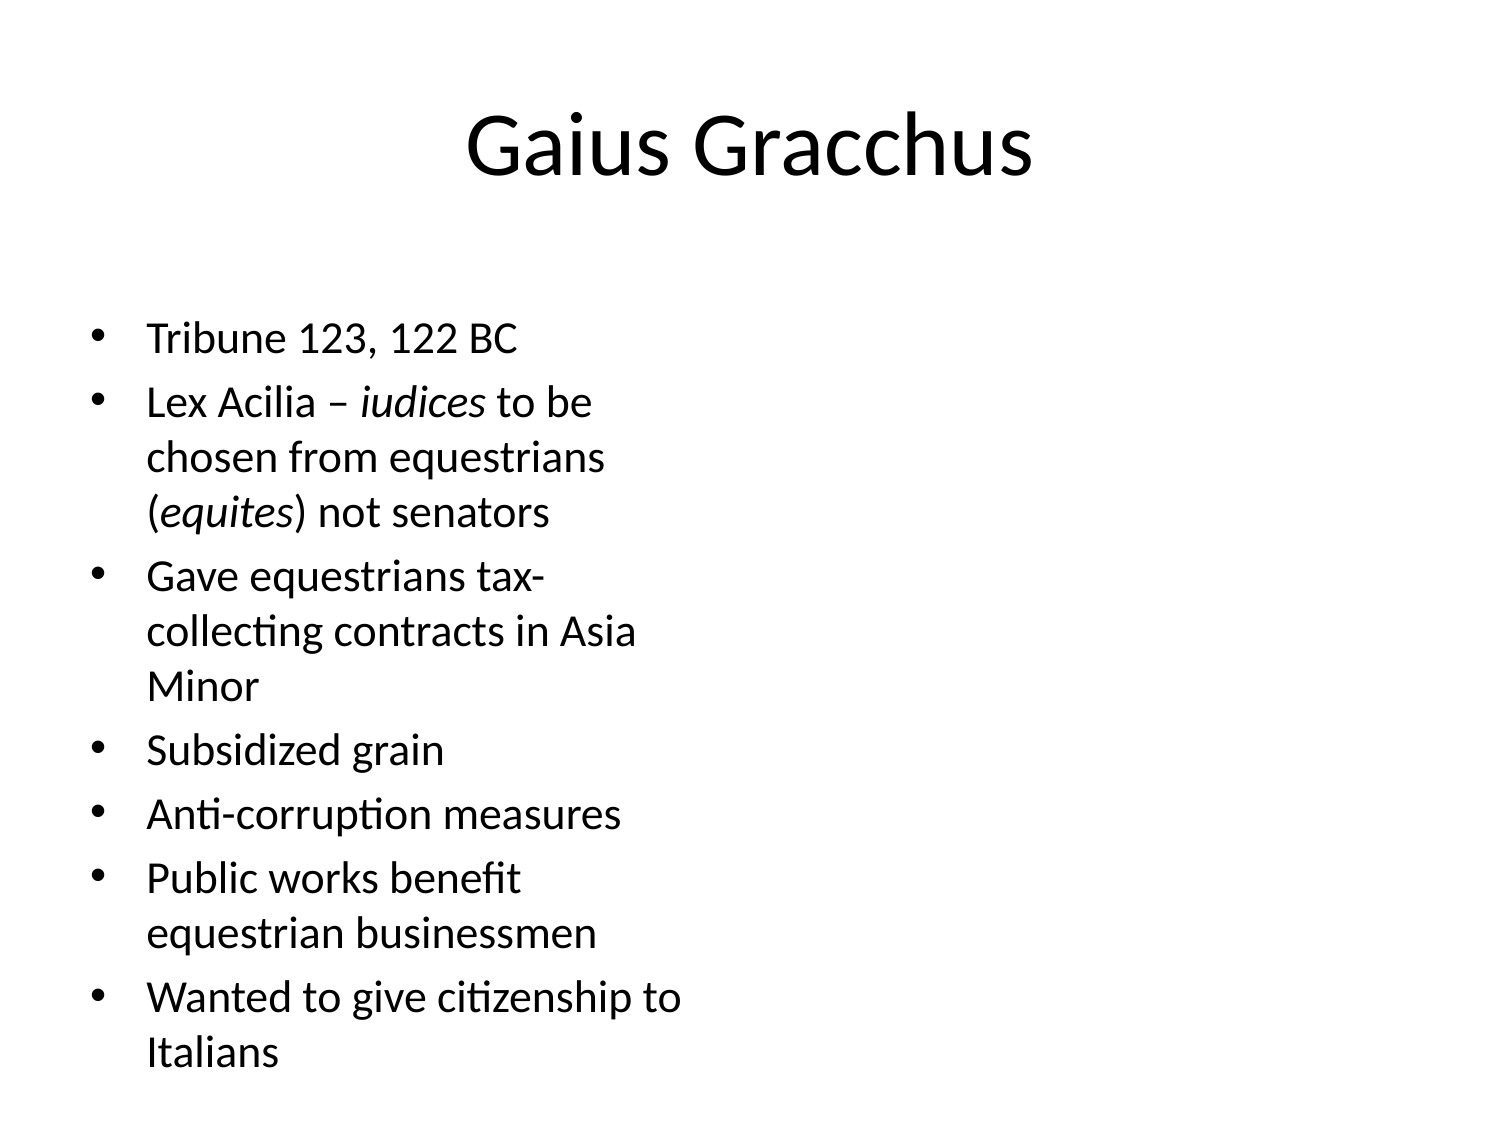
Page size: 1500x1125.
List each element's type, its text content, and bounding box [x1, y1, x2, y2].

list Tribune 123, 122 BC Lex Acilia – iudices to be chosen from equestrians (equites) not senators Gave equestrians tax-collecting contracts in Asia Minor Subsidized grain Anti-corruption measures Public works benefit equestrian businessmen Wanted to give citizenship to Italians [75, 299, 738, 1088]
title Gaius Gracchus [75, 45, 1425, 233]
